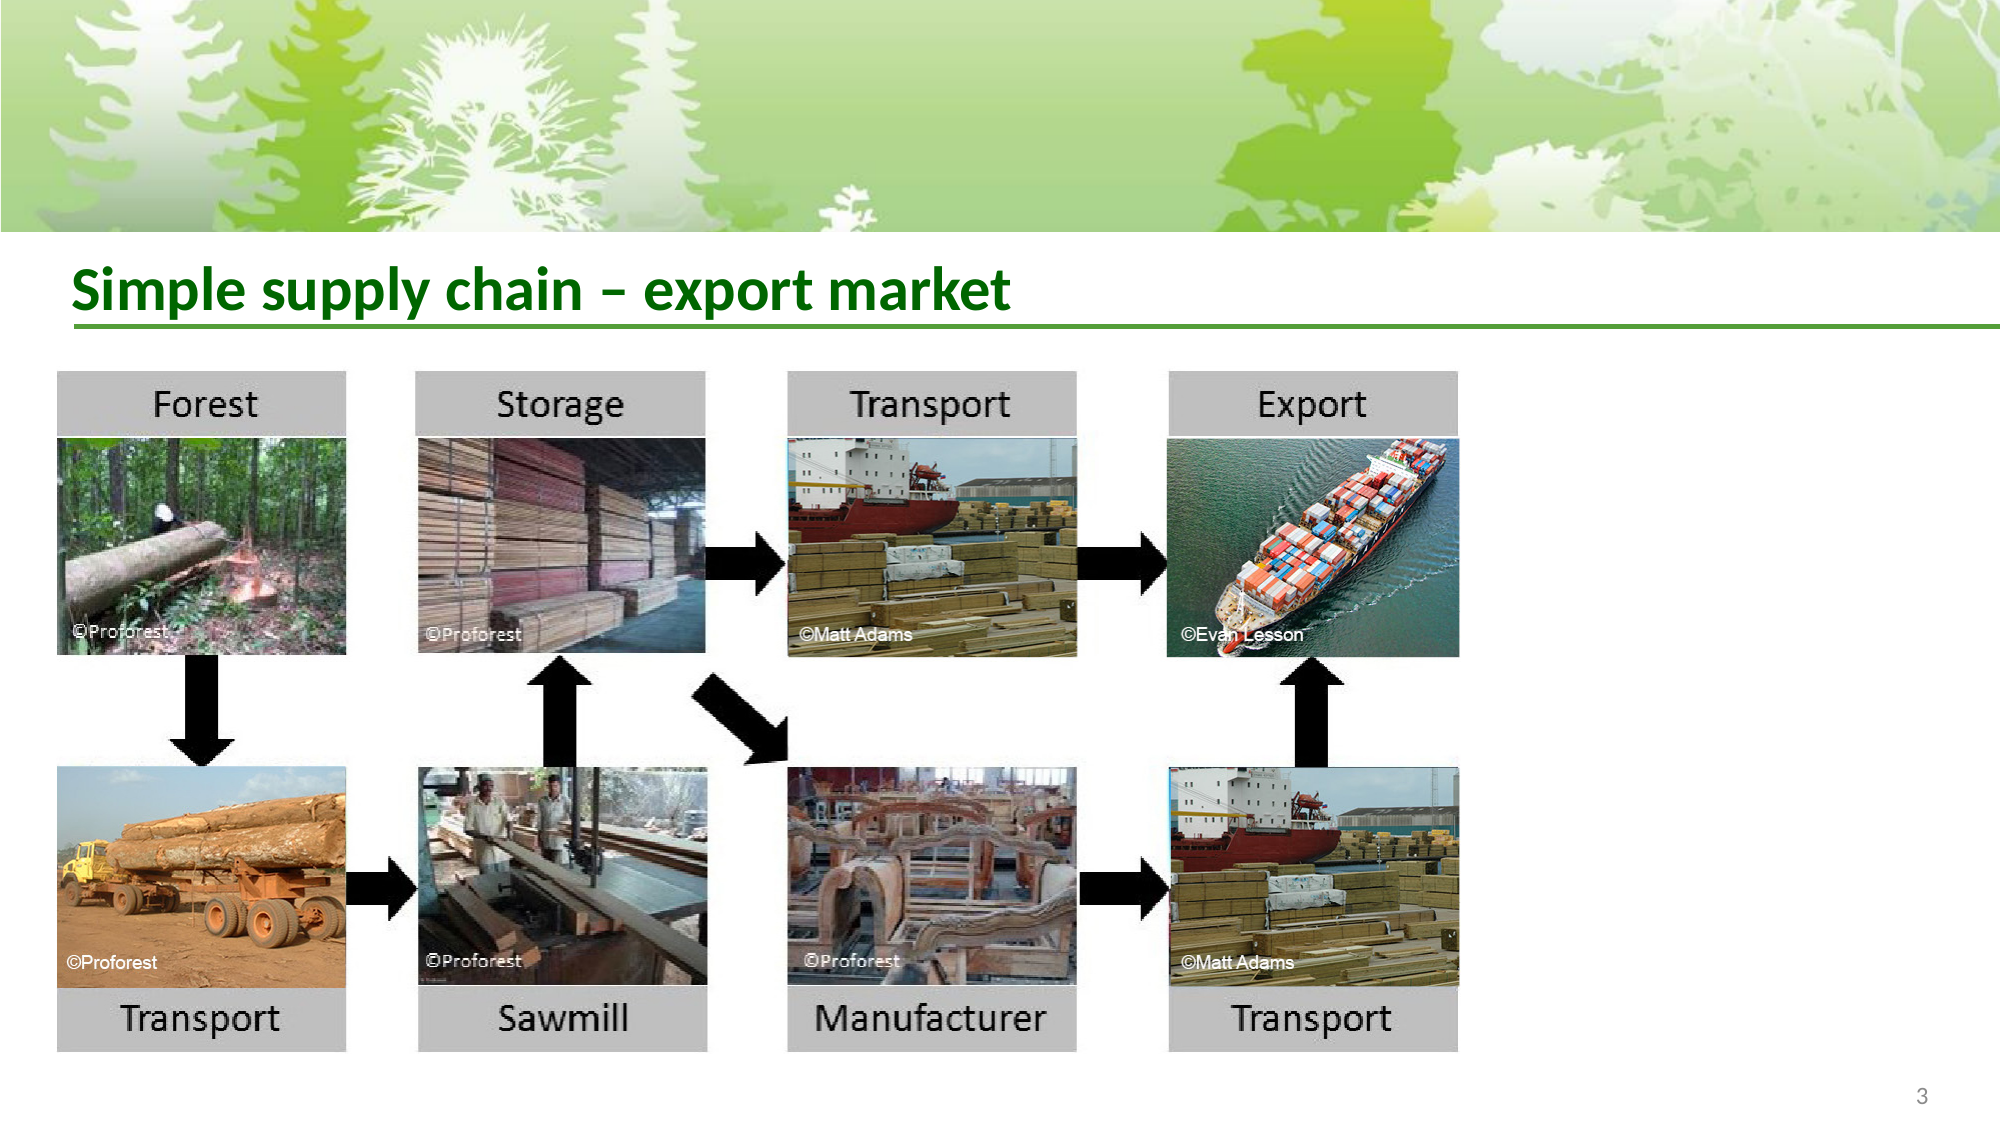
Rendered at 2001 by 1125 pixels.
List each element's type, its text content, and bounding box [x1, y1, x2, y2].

slide_number 3 [1493, 1065, 1944, 1125]
title Simple supply chain – export market [56, 181, 1782, 399]
picture [0, 0, 2000, 232]
picture [56, 365, 1461, 1054]
